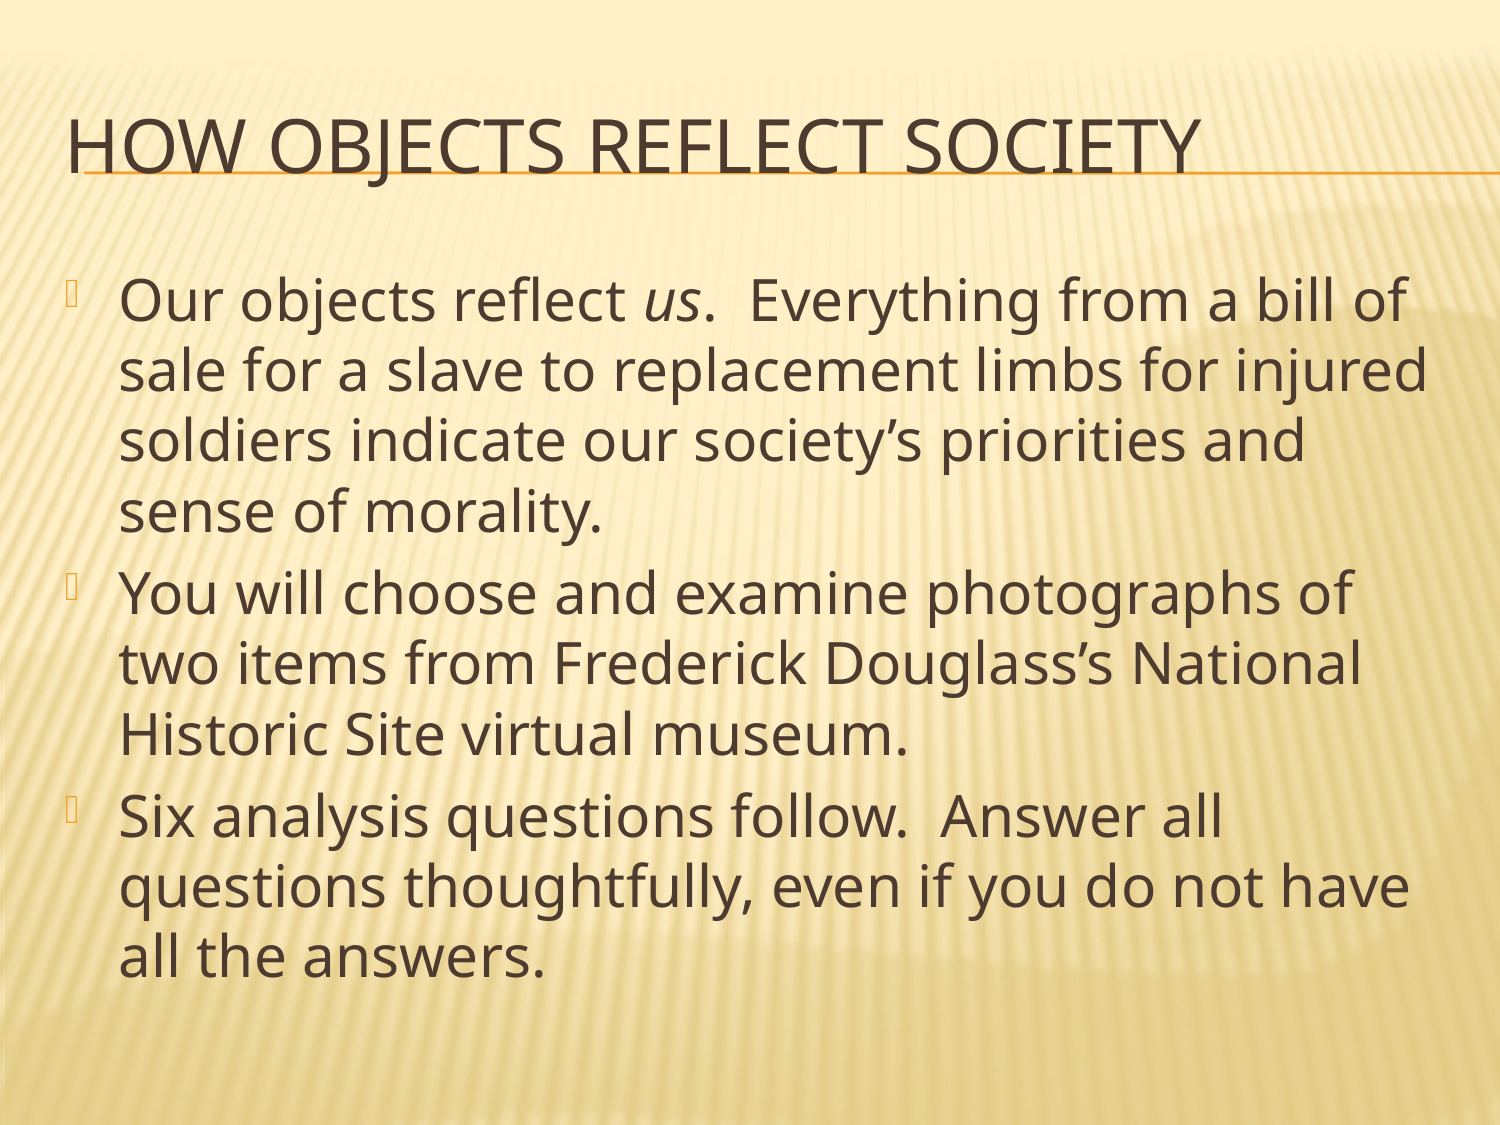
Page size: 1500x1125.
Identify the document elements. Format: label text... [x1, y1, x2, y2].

list Our objects reflect us. Everything from a bill of sale for a slave to replacement limbs for injured soldiers indicate our society’s priorities and sense of morality. You will choose and examine photographs of two items from Frederick Douglass’s National Historic Site virtual museum. Six analysis questions follow. Answer all questions thoughtfully, even if you do not have all the answers. [50, 254, 1475, 998]
title How Objects Reflect Society [50, 75, 1475, 213]
